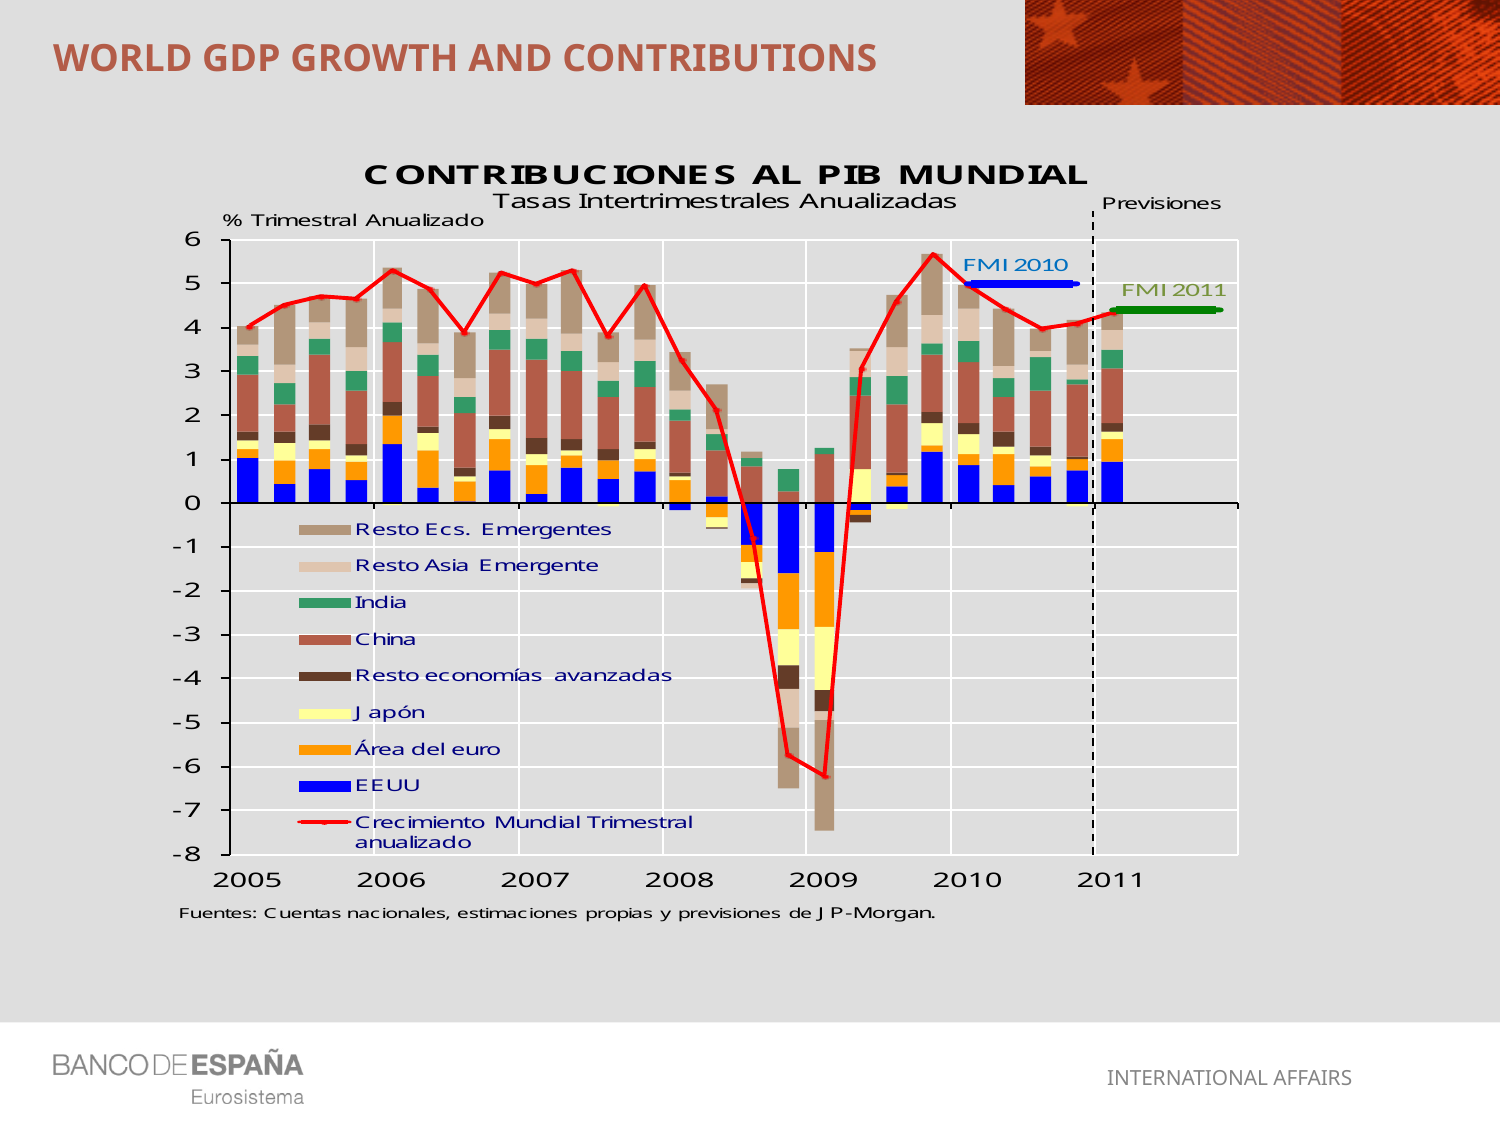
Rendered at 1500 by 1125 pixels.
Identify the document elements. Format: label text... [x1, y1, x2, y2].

picture [163, 146, 1290, 930]
picture [53, 1048, 304, 1104]
picture [1025, 0, 1500, 105]
title WORLD GDP GROWTH AND CONTRIBUTIONS [37, 7, 1011, 106]
